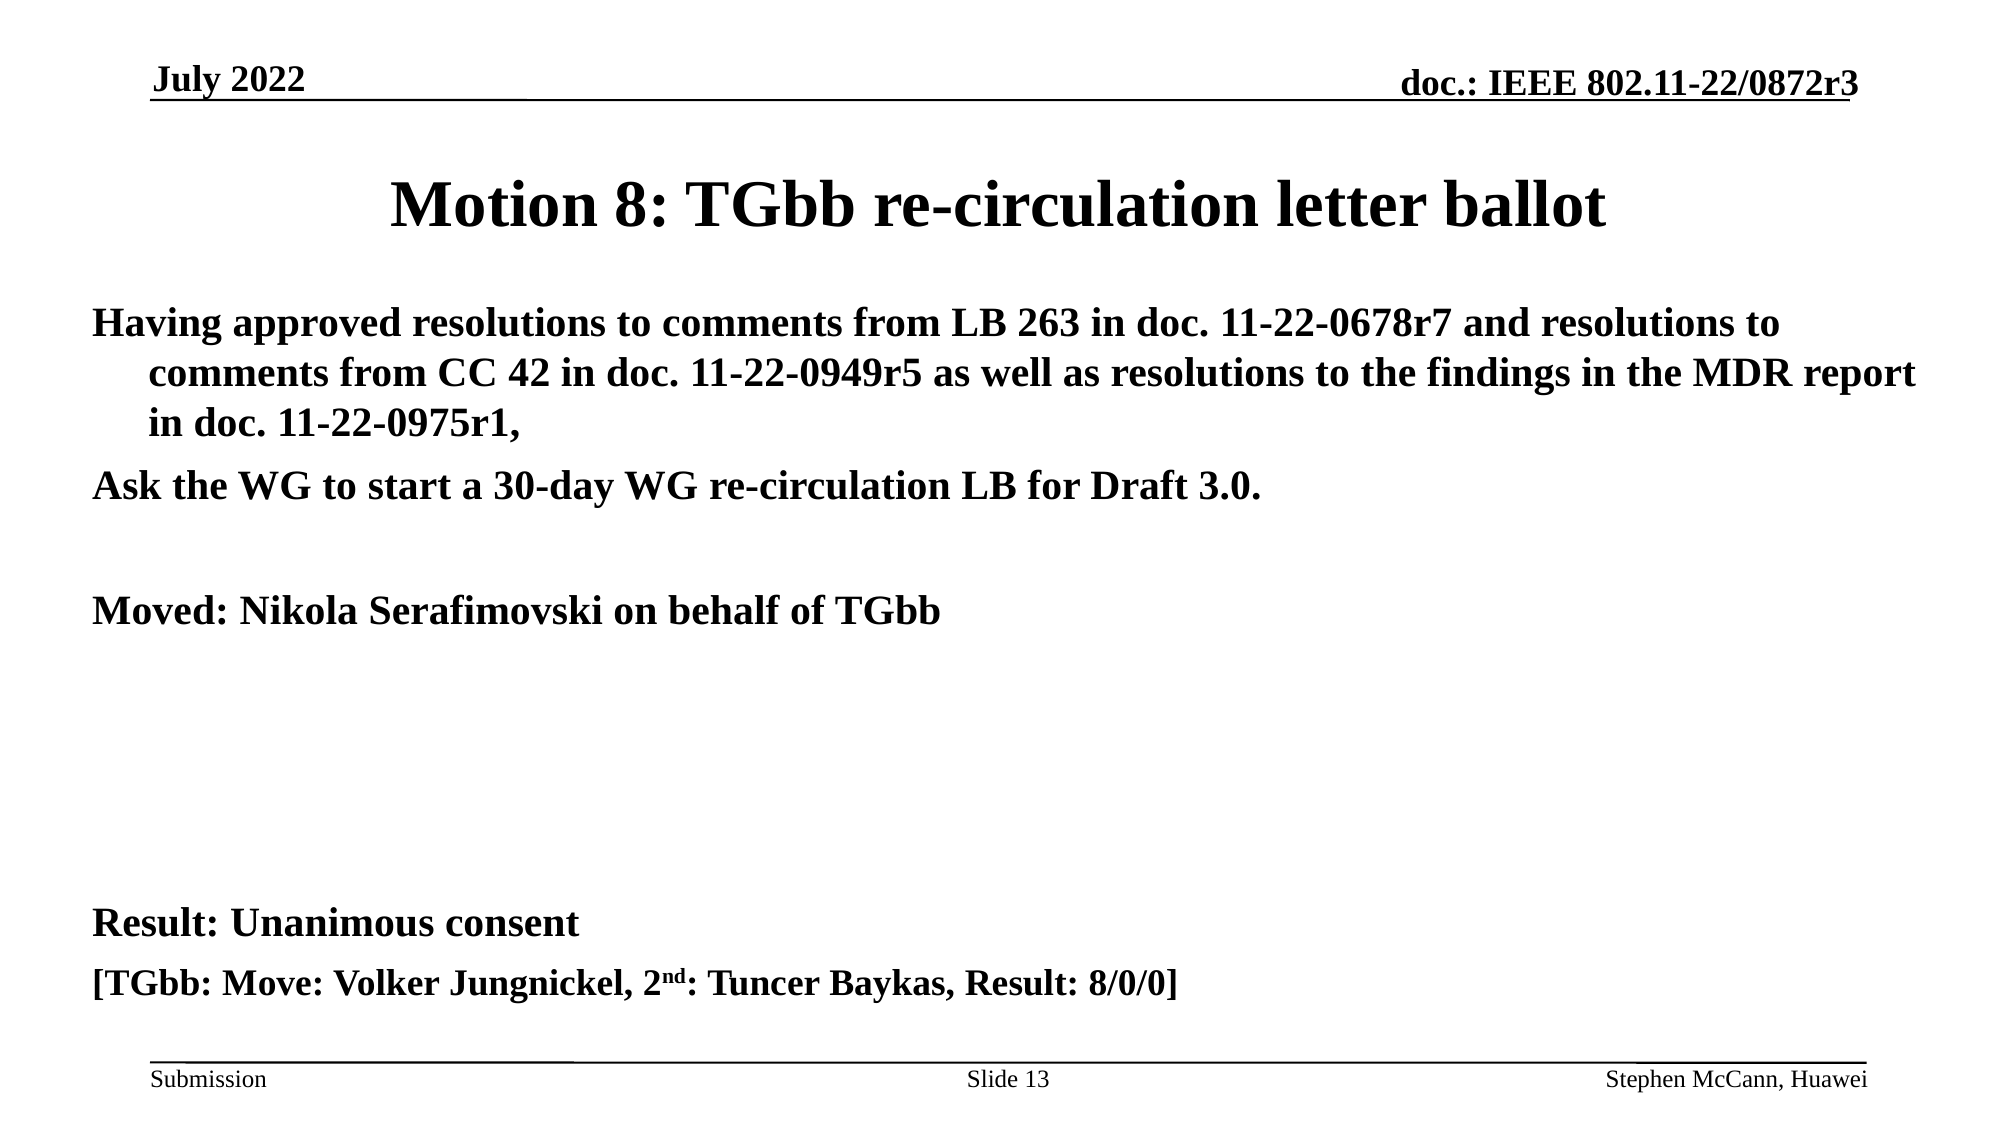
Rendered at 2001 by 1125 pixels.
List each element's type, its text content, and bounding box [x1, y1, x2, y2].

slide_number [152, 54, 563, 100]
slide_number Slide 13 [950, 1061, 1067, 1123]
footer Stephen McCann, Huawei [1171, 1061, 1869, 1093]
list Having approved resolutions to comments from LB 263 in doc. 11-22-0678r7 and resolutions to comments from CC 42 in doc. 11-22-0949r5 as well as resolutions to the findings in the MDR report in doc. 11-22-0975r1, Ask the WG to start a 30-day WG re-circulation LB for Draft 3.0. Moved: Nikola Serafimovski on behalf of TGbb Result: Unanimous consent [TGbb: Move: Volker Jungnickel, 2nd: Tuncer Baykas, Result: 8/0/0] [76, 286, 1940, 1051]
title Motion 8: TGbb re-circulation letter ballot [149, 112, 1850, 286]
